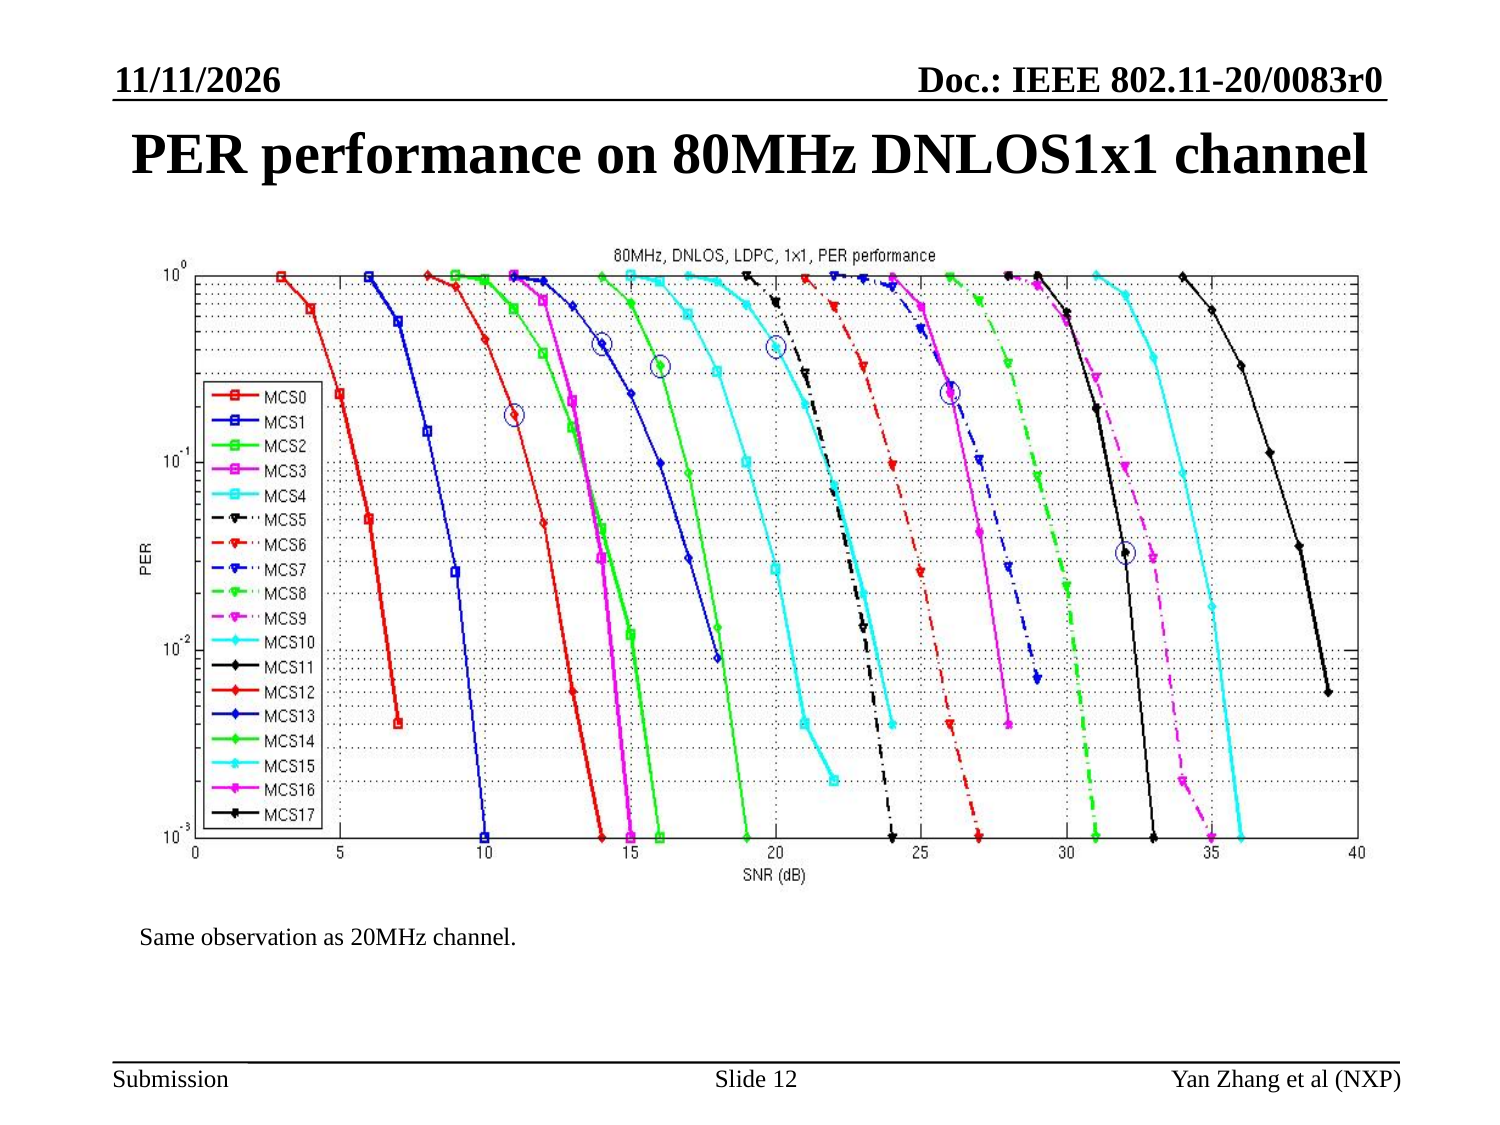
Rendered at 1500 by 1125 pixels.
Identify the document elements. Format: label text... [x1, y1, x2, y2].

title PER performance on 80MHz DNLOS1x1 channel [112, 124, 1388, 176]
slide_number Slide 12 [712, 1061, 800, 1093]
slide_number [114, 54, 368, 101]
footer Yan Zhang et al (NXP) [1073, 1061, 1402, 1093]
picture [0, 224, 1500, 913]
list Same observation as 20MHz channel. [123, 922, 1400, 1043]
